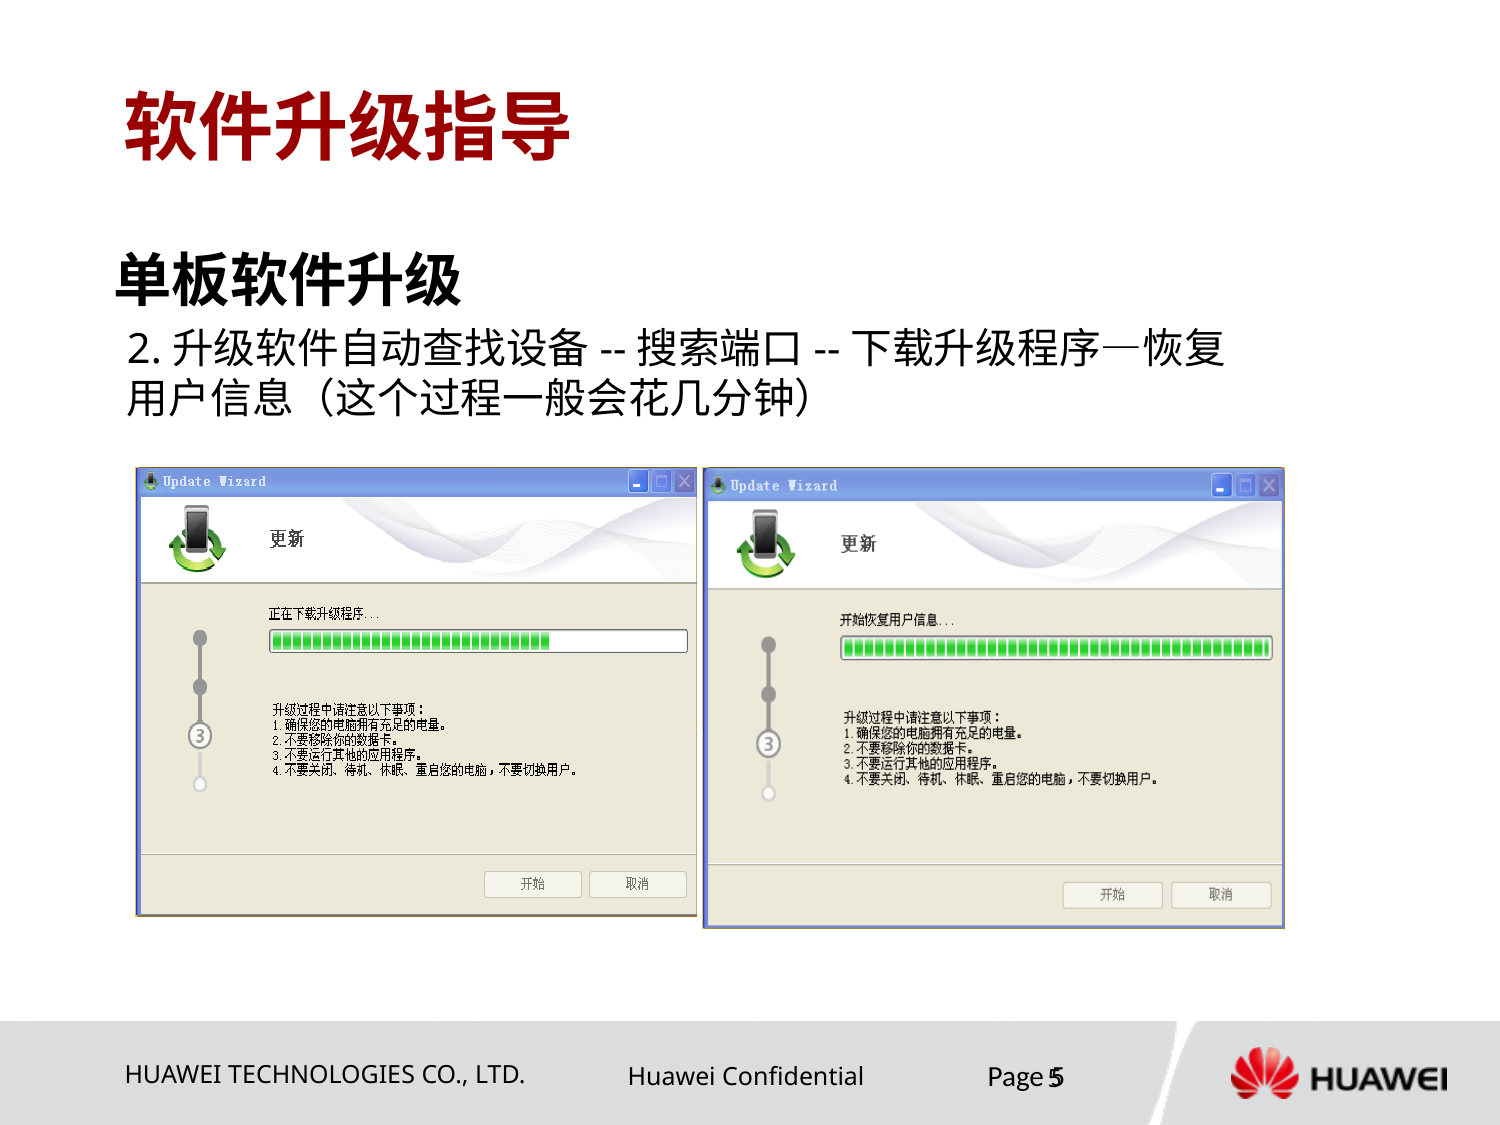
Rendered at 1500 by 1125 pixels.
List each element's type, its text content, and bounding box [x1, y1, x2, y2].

title 软件升级指导 [123, 53, 1376, 197]
picture [0, 1021, 1500, 1125]
slide_number Page 5 [972, 1050, 1147, 1125]
text_box 2.升级软件自动查找设备--搜索端口--下载升级程序—恢复用户信息（这个过程一般会花几分钟） [112, 314, 1270, 430]
list 单板软件升级 [100, 208, 514, 303]
picture [702, 467, 1285, 929]
picture [135, 467, 698, 918]
